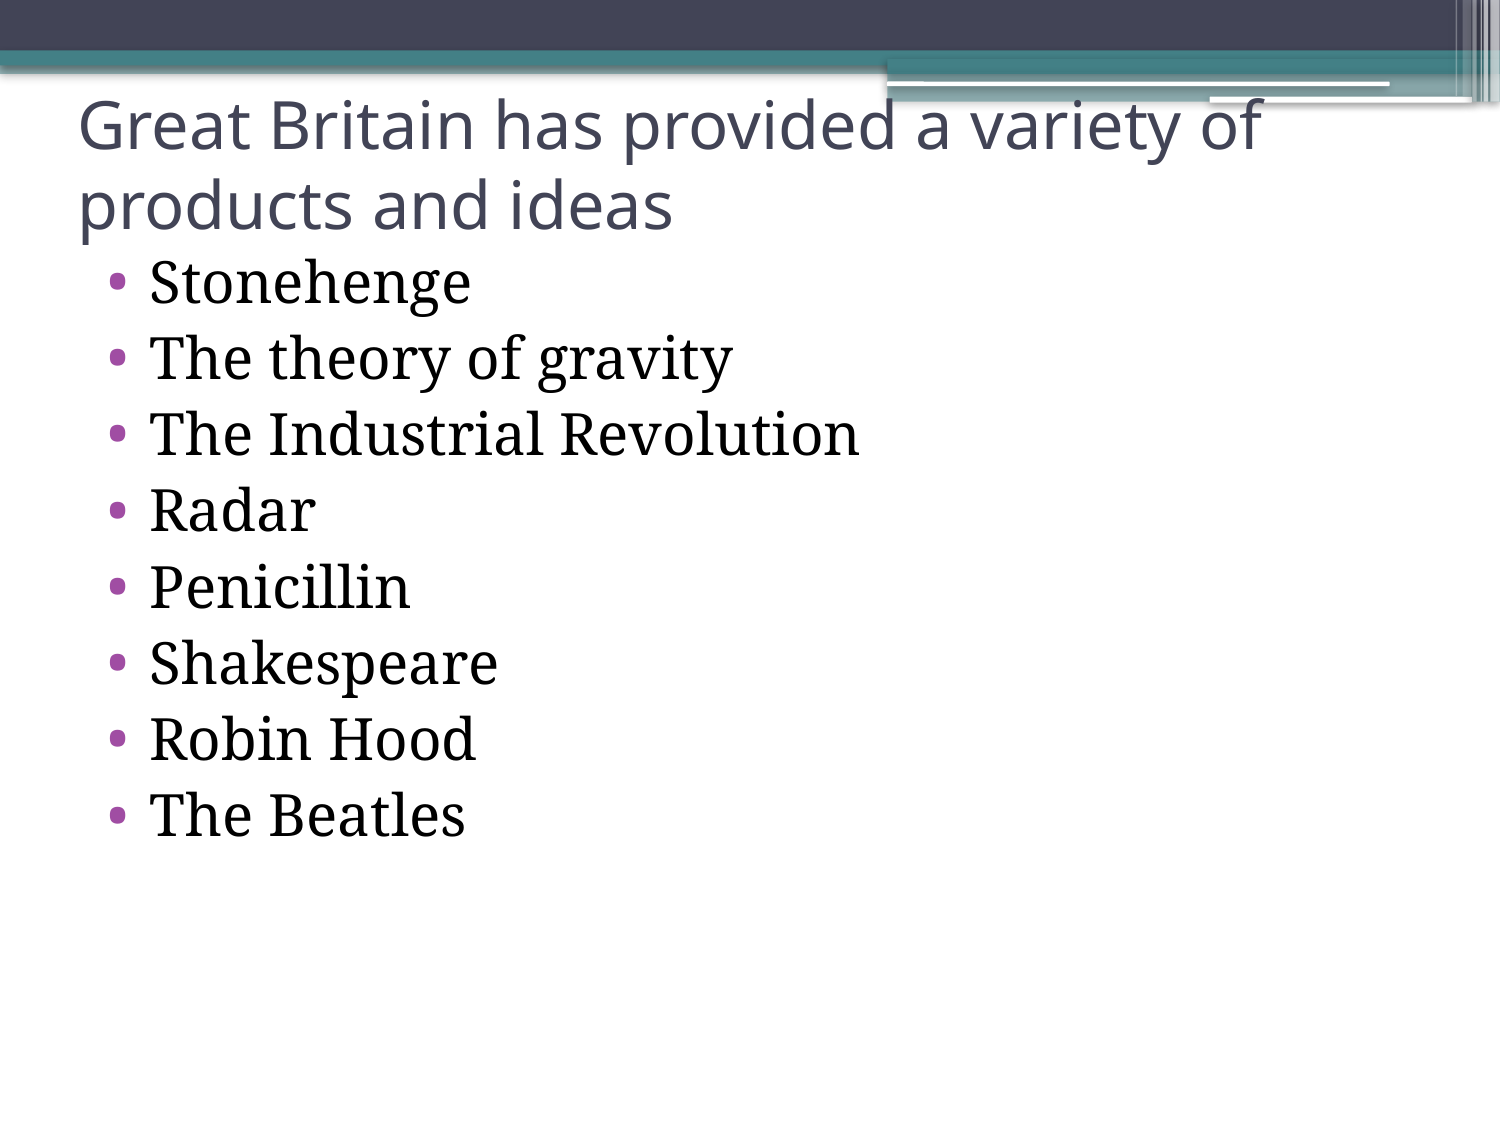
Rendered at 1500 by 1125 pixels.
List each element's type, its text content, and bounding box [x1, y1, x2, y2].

title Great Britain has provided a variety of products and ideas [62, 75, 1413, 250]
list Stonehenge The theory of gravity The Industrial Revolution Radar Penicillin Shakespeare Robin Hood The Beatles [75, 237, 1425, 1079]
